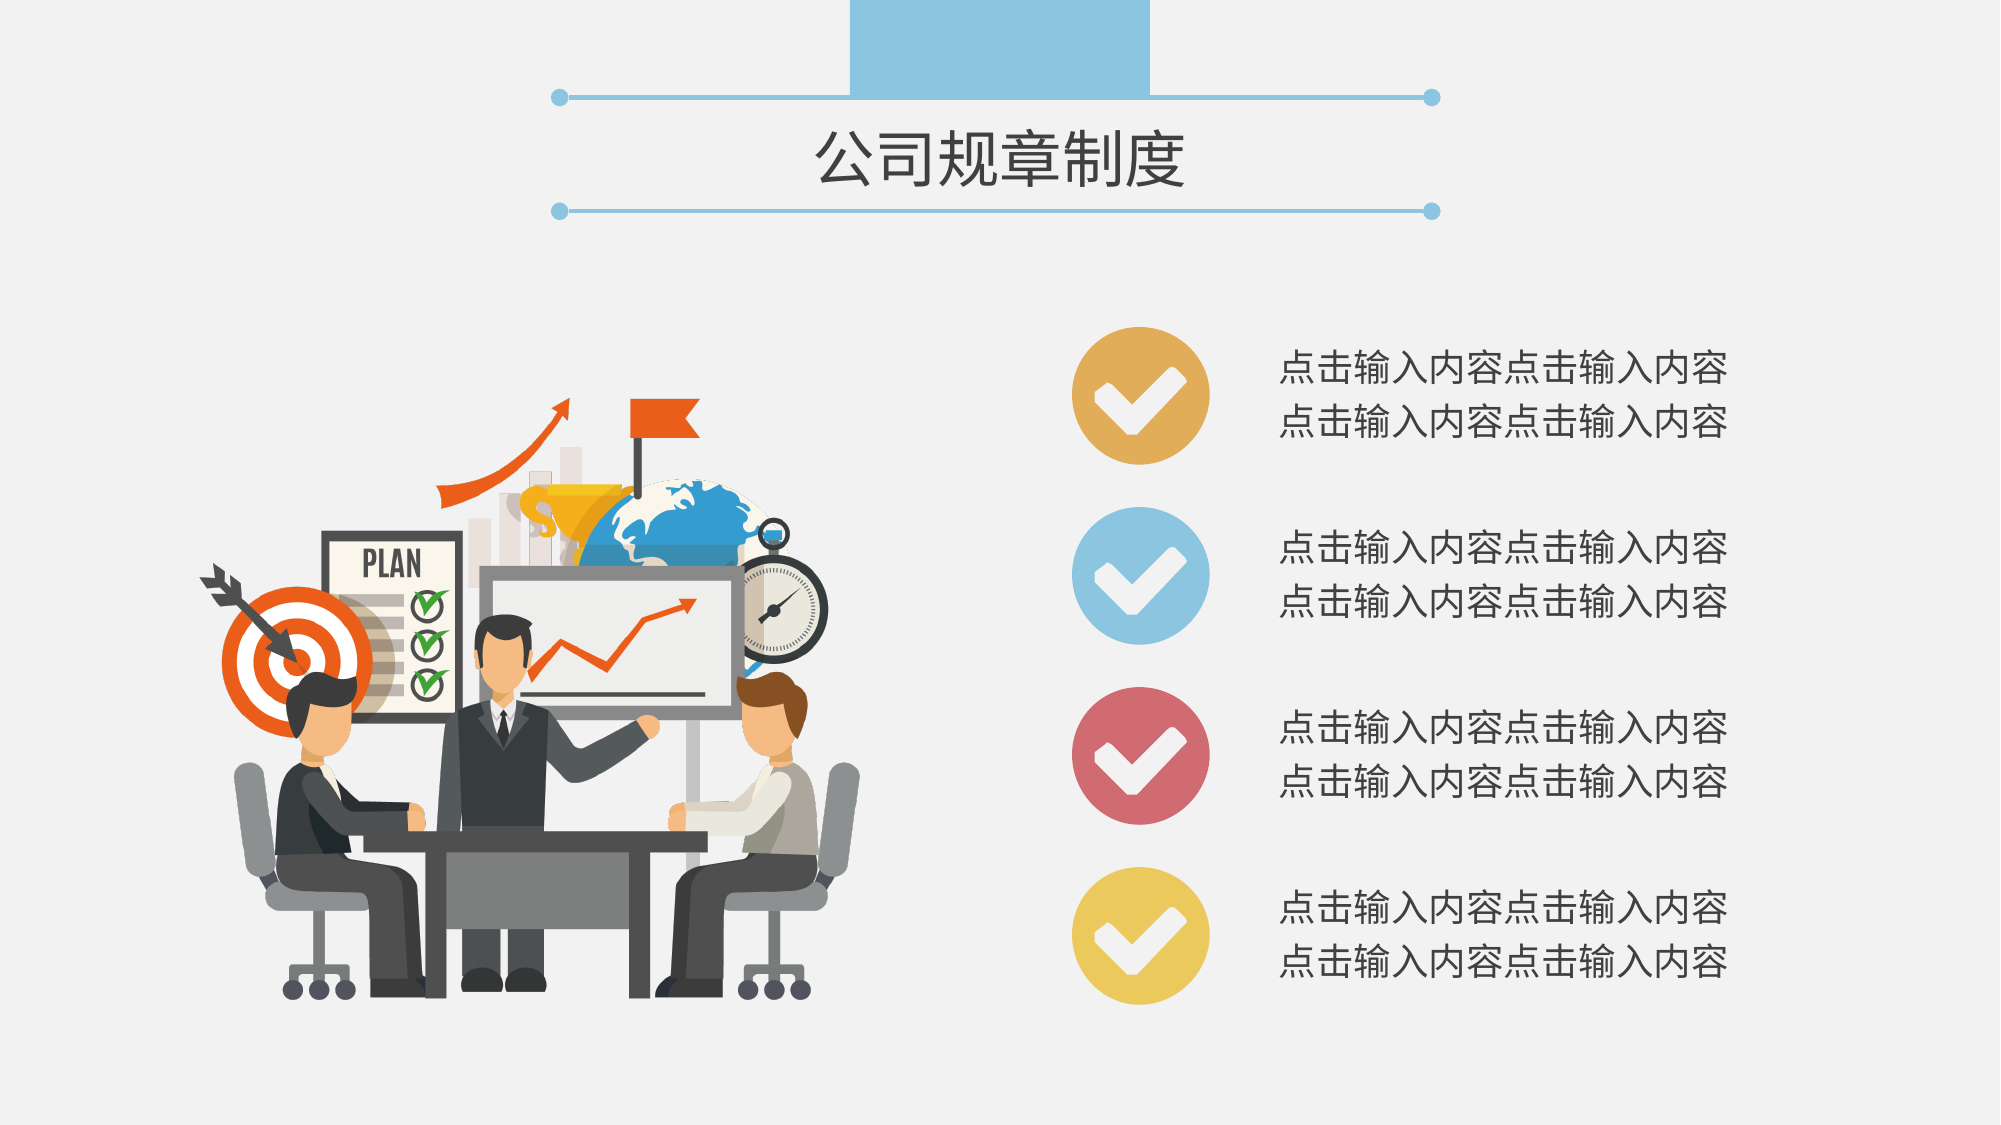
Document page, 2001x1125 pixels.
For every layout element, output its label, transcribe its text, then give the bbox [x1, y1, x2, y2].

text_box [1071, 867, 1730, 1005]
picture [166, 316, 932, 1081]
text_box [1422, 201, 1442, 222]
text_box [849, 0, 1151, 95]
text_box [1071, 326, 1730, 465]
text_box [549, 87, 570, 108]
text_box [1071, 507, 1730, 645]
text_box 公司规章制度 [797, 113, 1203, 203]
text_box [1422, 87, 1442, 108]
text_box [549, 201, 570, 222]
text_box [1071, 687, 1730, 825]
